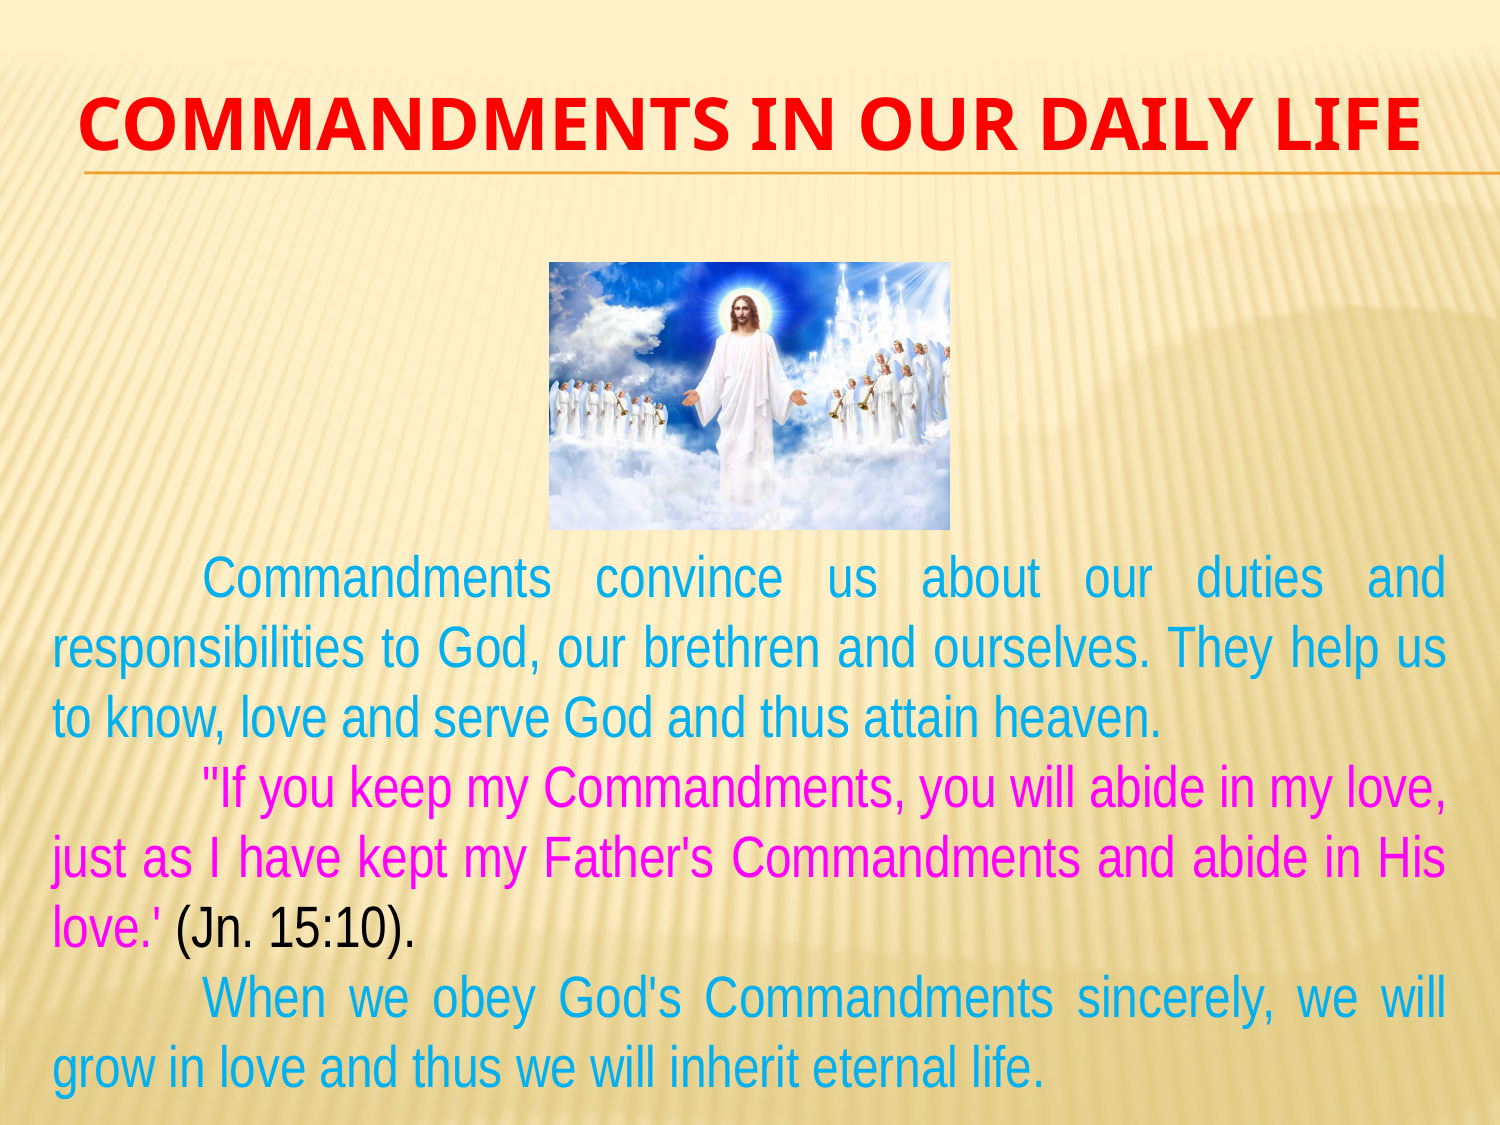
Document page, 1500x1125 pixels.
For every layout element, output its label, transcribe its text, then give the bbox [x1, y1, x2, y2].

picture [549, 262, 951, 530]
text_box COMMANDMENTS IN OUR DAILY LIFE [0, 70, 1500, 173]
text_box Commandments convince us about our duties and responsibilities to God, our brethren and ourselves. They help us to know, love and serve God and thus attain heaven. "If you keep my Commandments, you will abide in my love, just as I have kept my Father's Commandments and abide in His love.' (Jn. 15:10). When we obey God's Commandments sincerely, we will grow in love and thus we will inherit eternal life. [37, 531, 1463, 1107]
